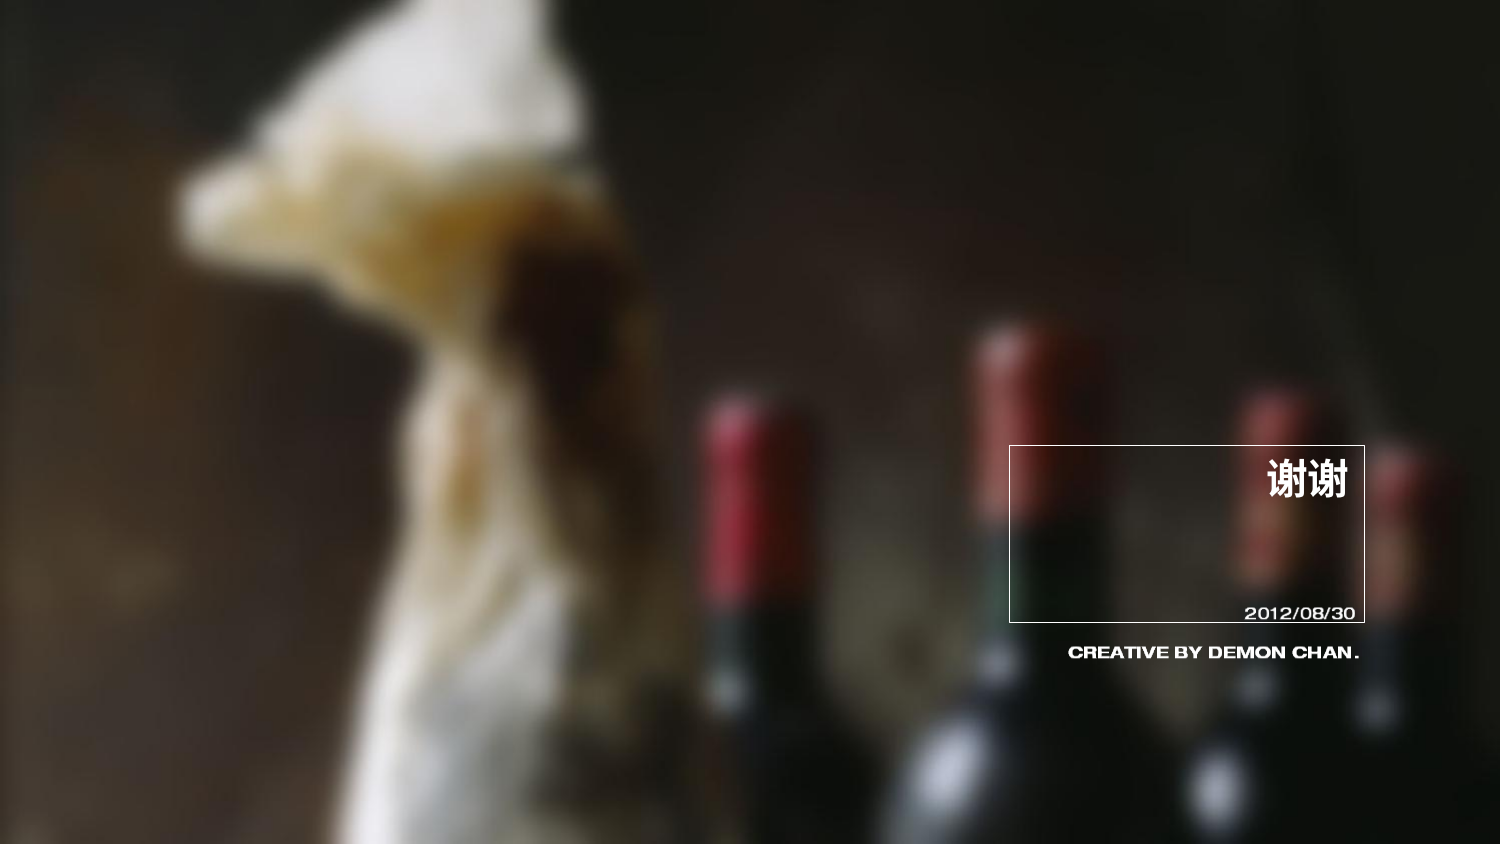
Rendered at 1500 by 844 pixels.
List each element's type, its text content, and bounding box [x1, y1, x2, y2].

picture [0, 0, 1500, 844]
text_box 谢谢 [1008, 443, 1366, 625]
